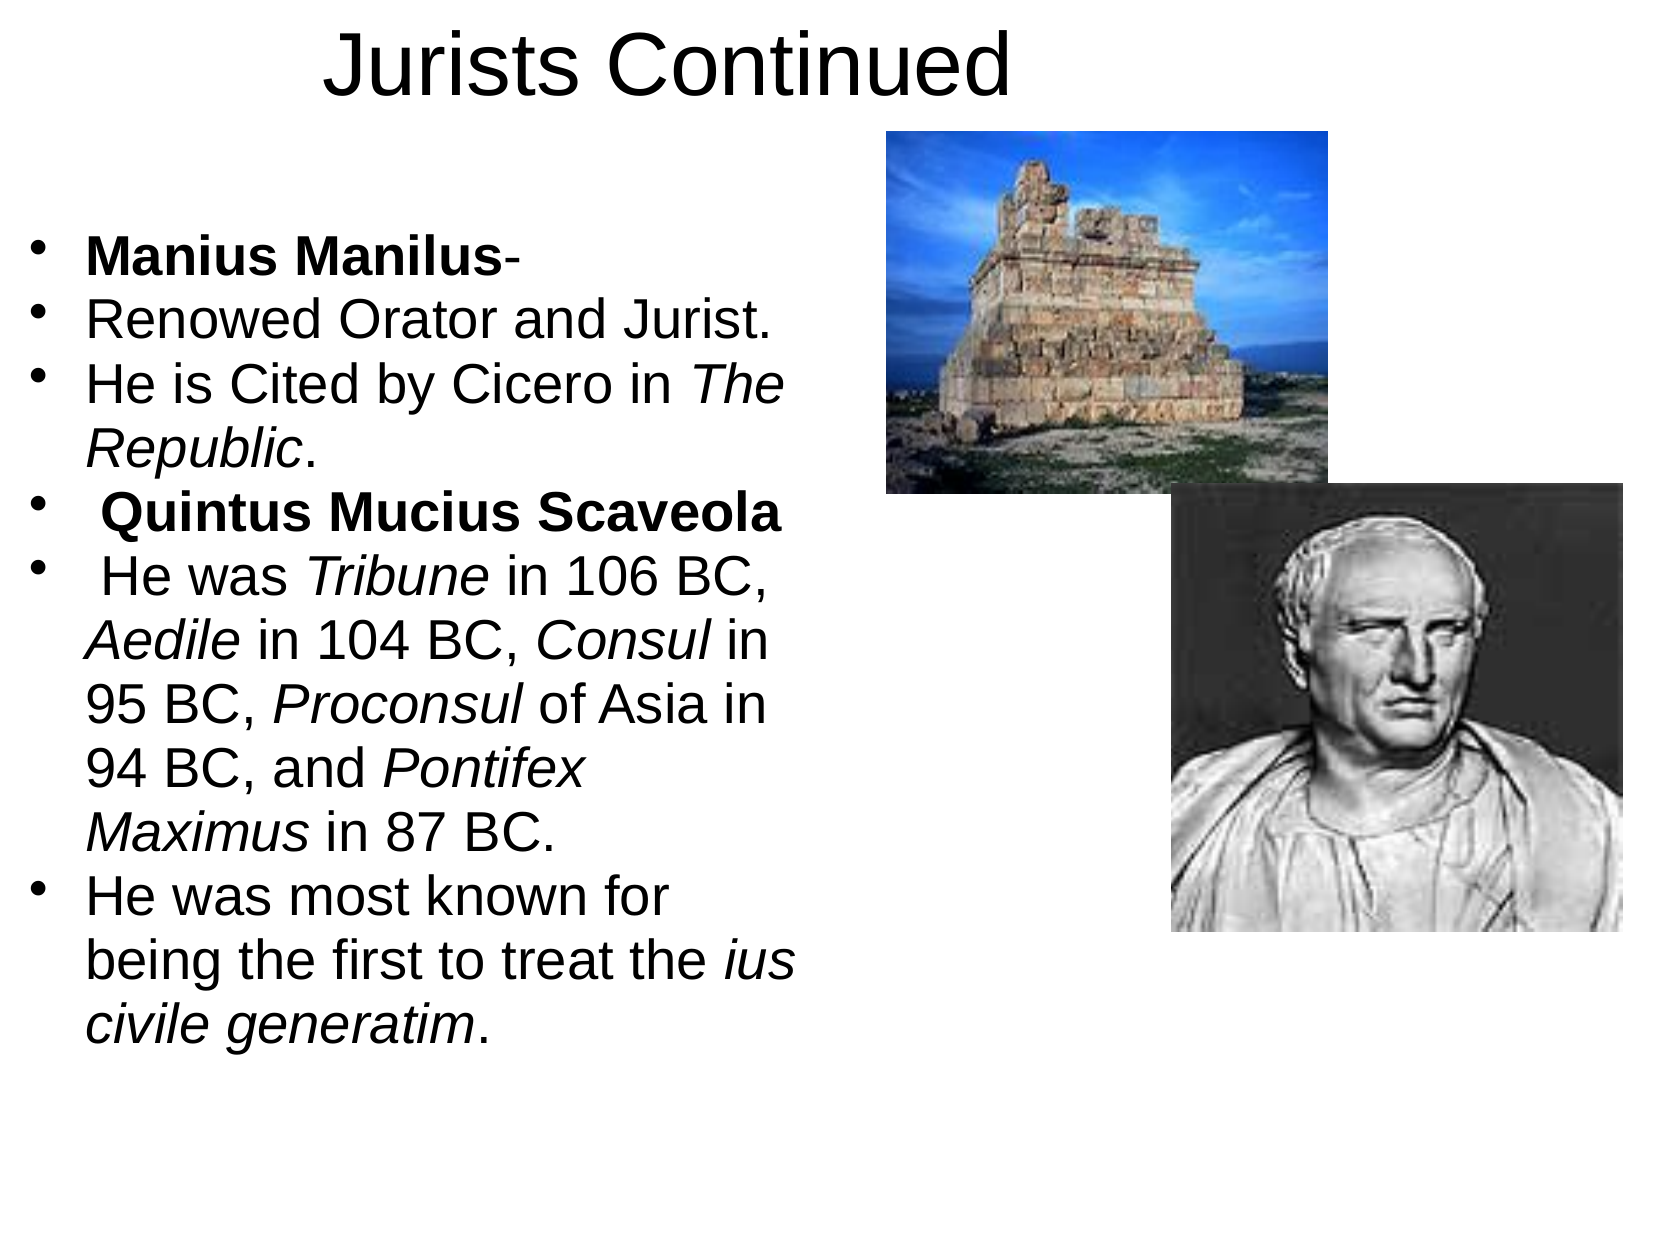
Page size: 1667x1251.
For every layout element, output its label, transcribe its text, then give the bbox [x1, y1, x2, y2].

list Manius Manilus- Renowed Orator and Jurist. He is Cited by Cicero in The Republic. Quintus Mucius Scaveola He was Tribune in 106 BC, Aedile in 104 BC, Consul in 95 BC, Proconsul of Asia in 94 BC, and Pontifex Maximus in 87 BC. He was most known for being the first to treat the ius civile generatim. [9, 223, 814, 1102]
title Jurists Continued [49, 13, 1620, 141]
picture [886, 131, 1623, 933]
